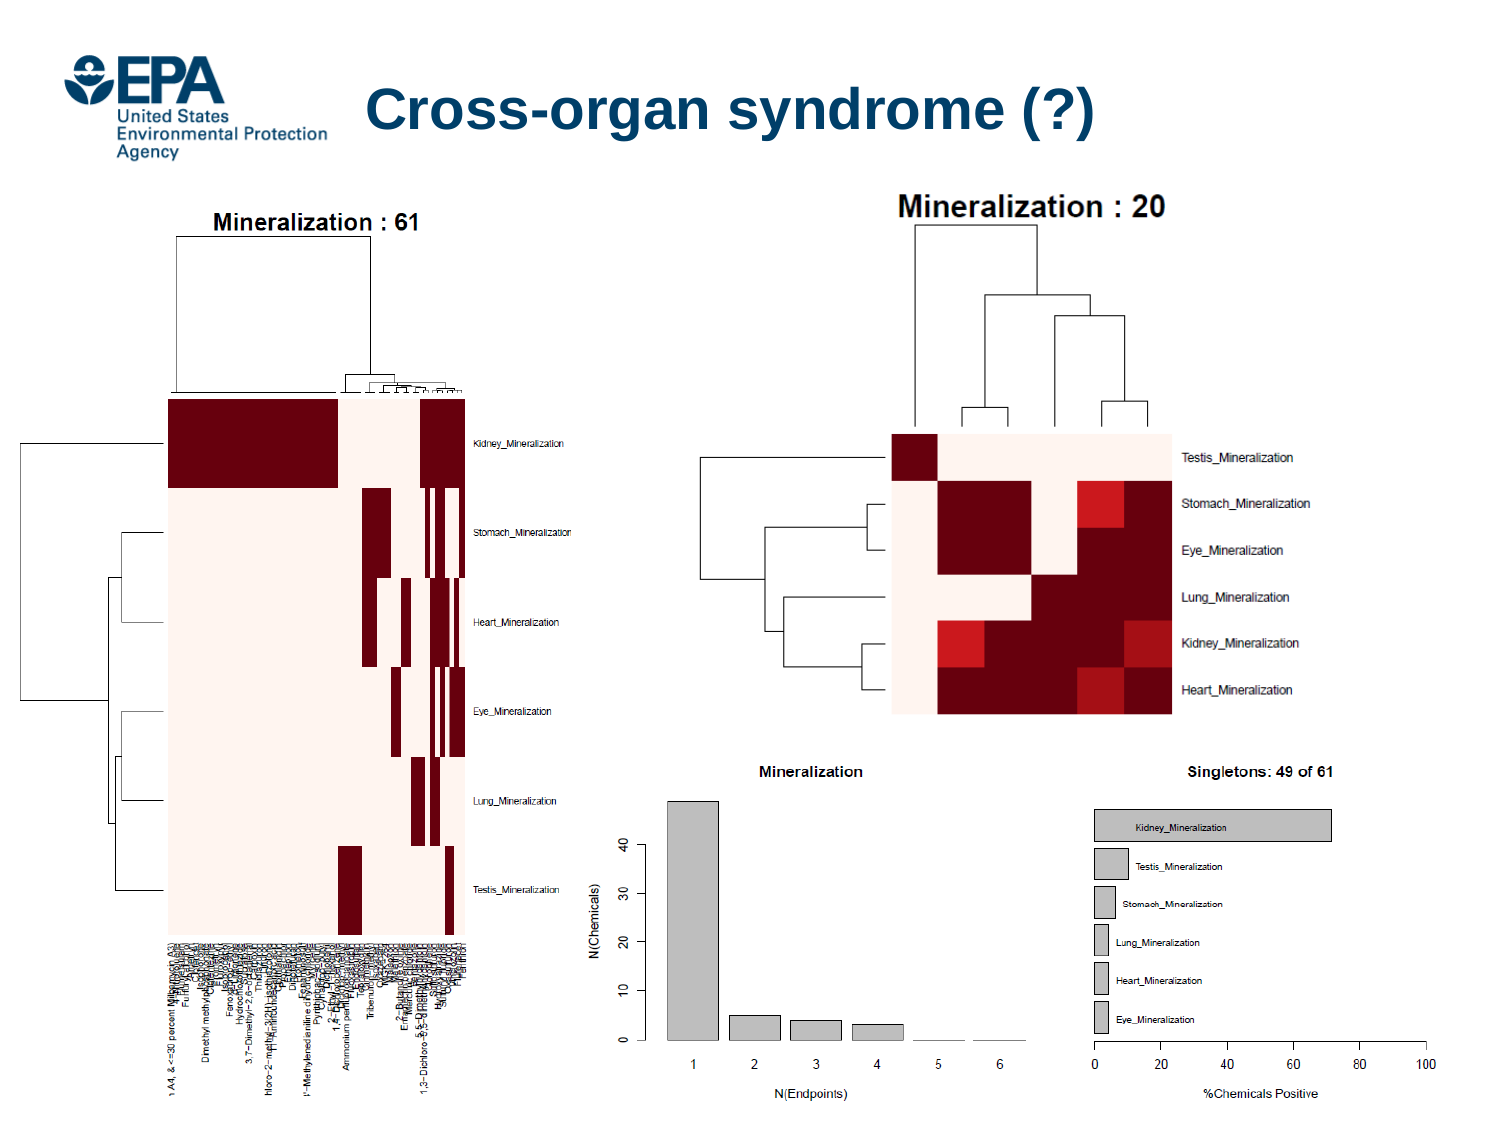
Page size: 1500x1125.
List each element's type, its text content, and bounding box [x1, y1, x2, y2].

picture [0, 0, 1500, 1125]
title Cross-organ syndrome (?) [349, 87, 1351, 126]
